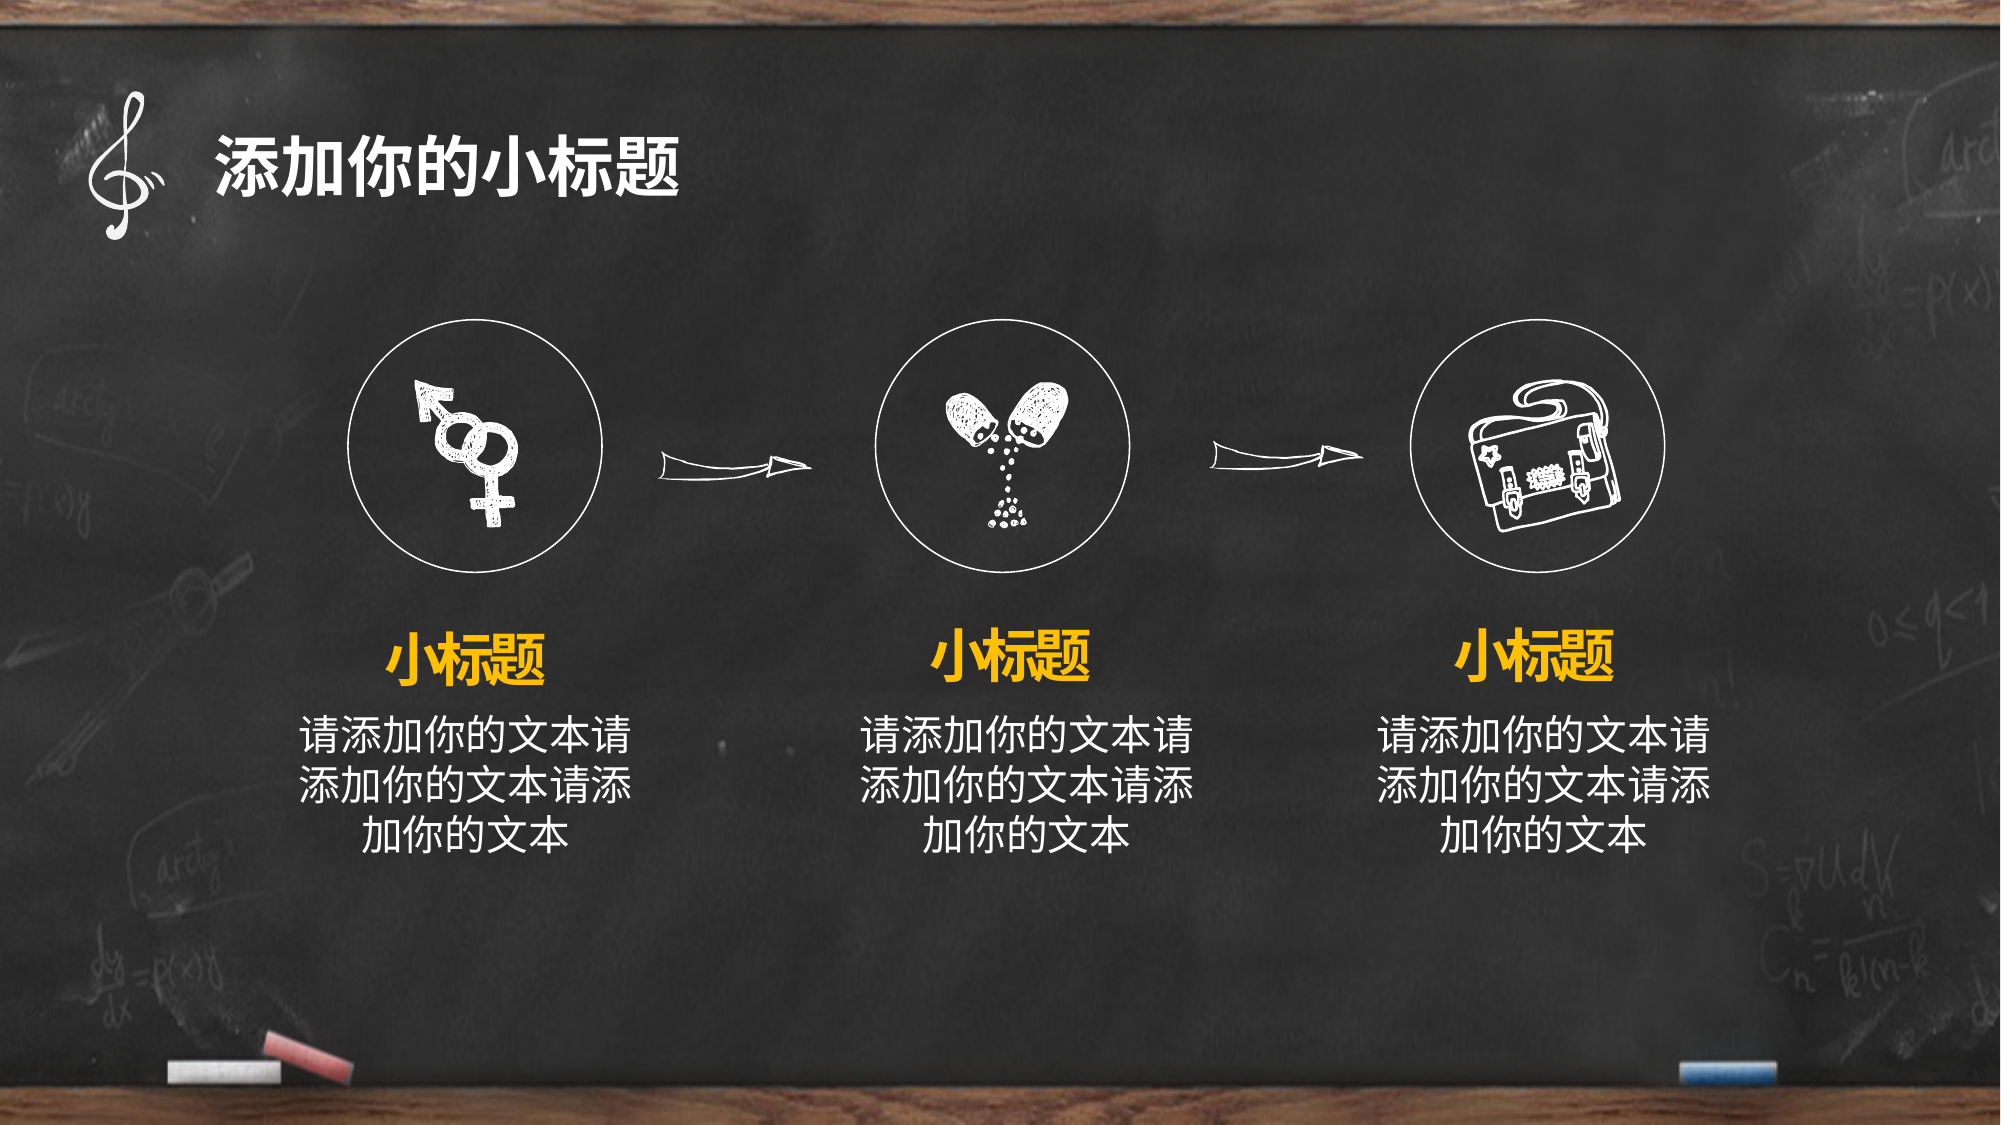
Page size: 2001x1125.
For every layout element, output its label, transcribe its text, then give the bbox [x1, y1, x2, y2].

text_box 请添加你的文本请添加你的文本请添加你的文本 [1351, 701, 1736, 866]
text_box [657, 451, 813, 481]
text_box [945, 382, 1069, 529]
picture [0, 0, 2001, 1125]
text_box 添加你的小标题 [214, 124, 682, 205]
text_box [875, 319, 1130, 573]
text_box 小标题 [369, 615, 562, 700]
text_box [1209, 440, 1364, 470]
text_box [85, 90, 169, 242]
text_box 请添加你的文本请添加你的文本请添加你的文本 [834, 701, 1220, 866]
text_box 小标题 [1439, 612, 1631, 697]
text_box [414, 379, 518, 528]
text_box 小标题 [914, 612, 1107, 697]
text_box 请添加你的文本请添加你的文本请添加你的文本 [273, 701, 658, 866]
text_box [1410, 319, 1665, 573]
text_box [1469, 379, 1621, 532]
text_box [347, 319, 603, 573]
